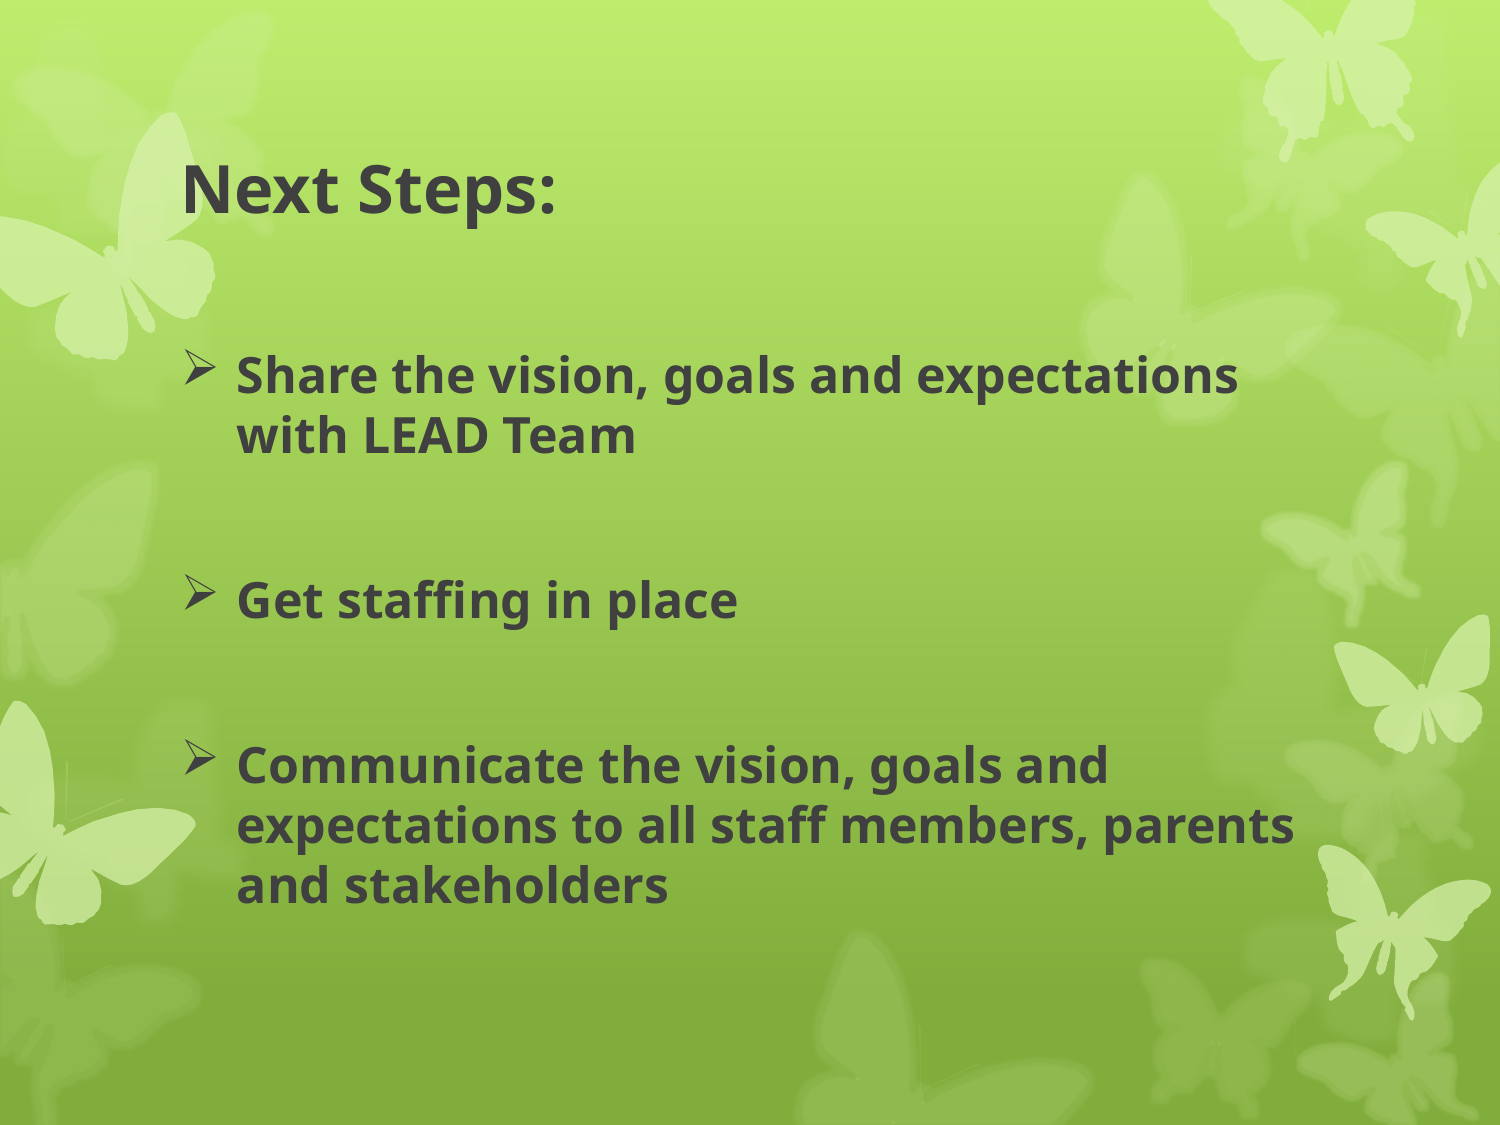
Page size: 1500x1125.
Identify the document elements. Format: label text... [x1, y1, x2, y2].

list Share the vision, goals and expectations with LEAD Team Get staffing in place Communicate the vision, goals and expectations to all staff members, parents and stakeholders [165, 296, 1335, 962]
title Next Steps: [165, 110, 1335, 263]
